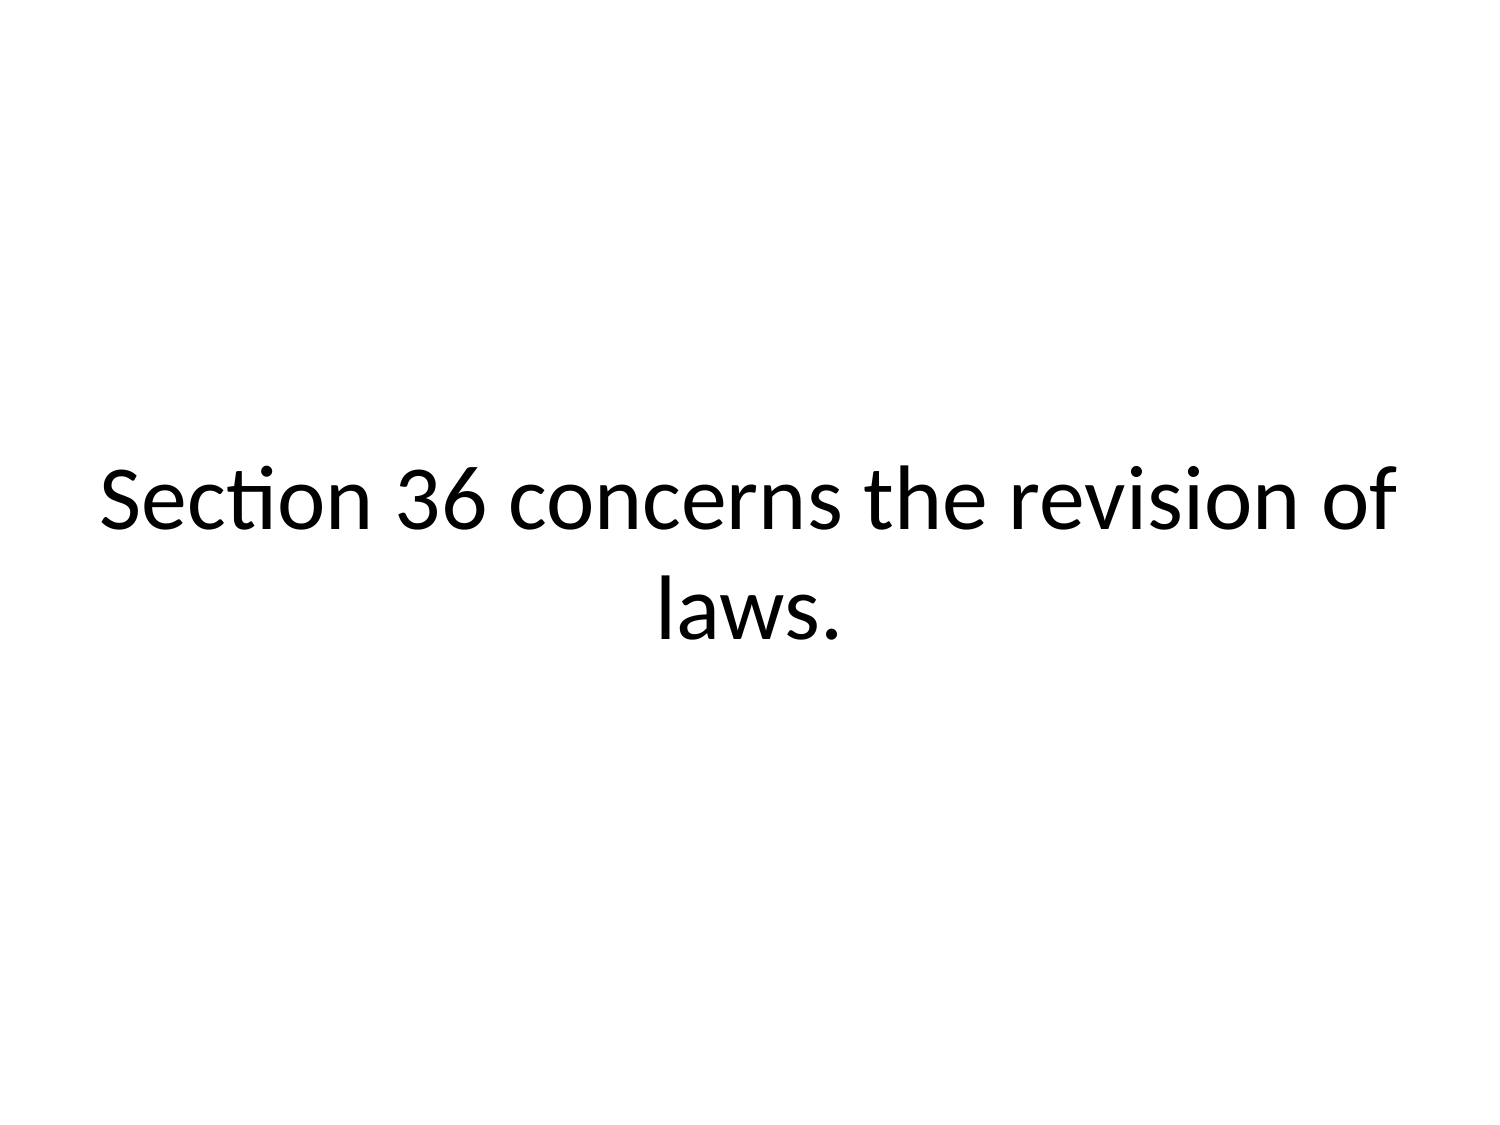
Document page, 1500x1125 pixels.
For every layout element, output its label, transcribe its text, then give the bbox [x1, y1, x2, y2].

title Section 36 concerns the revision of laws. [75, 45, 1425, 1050]
